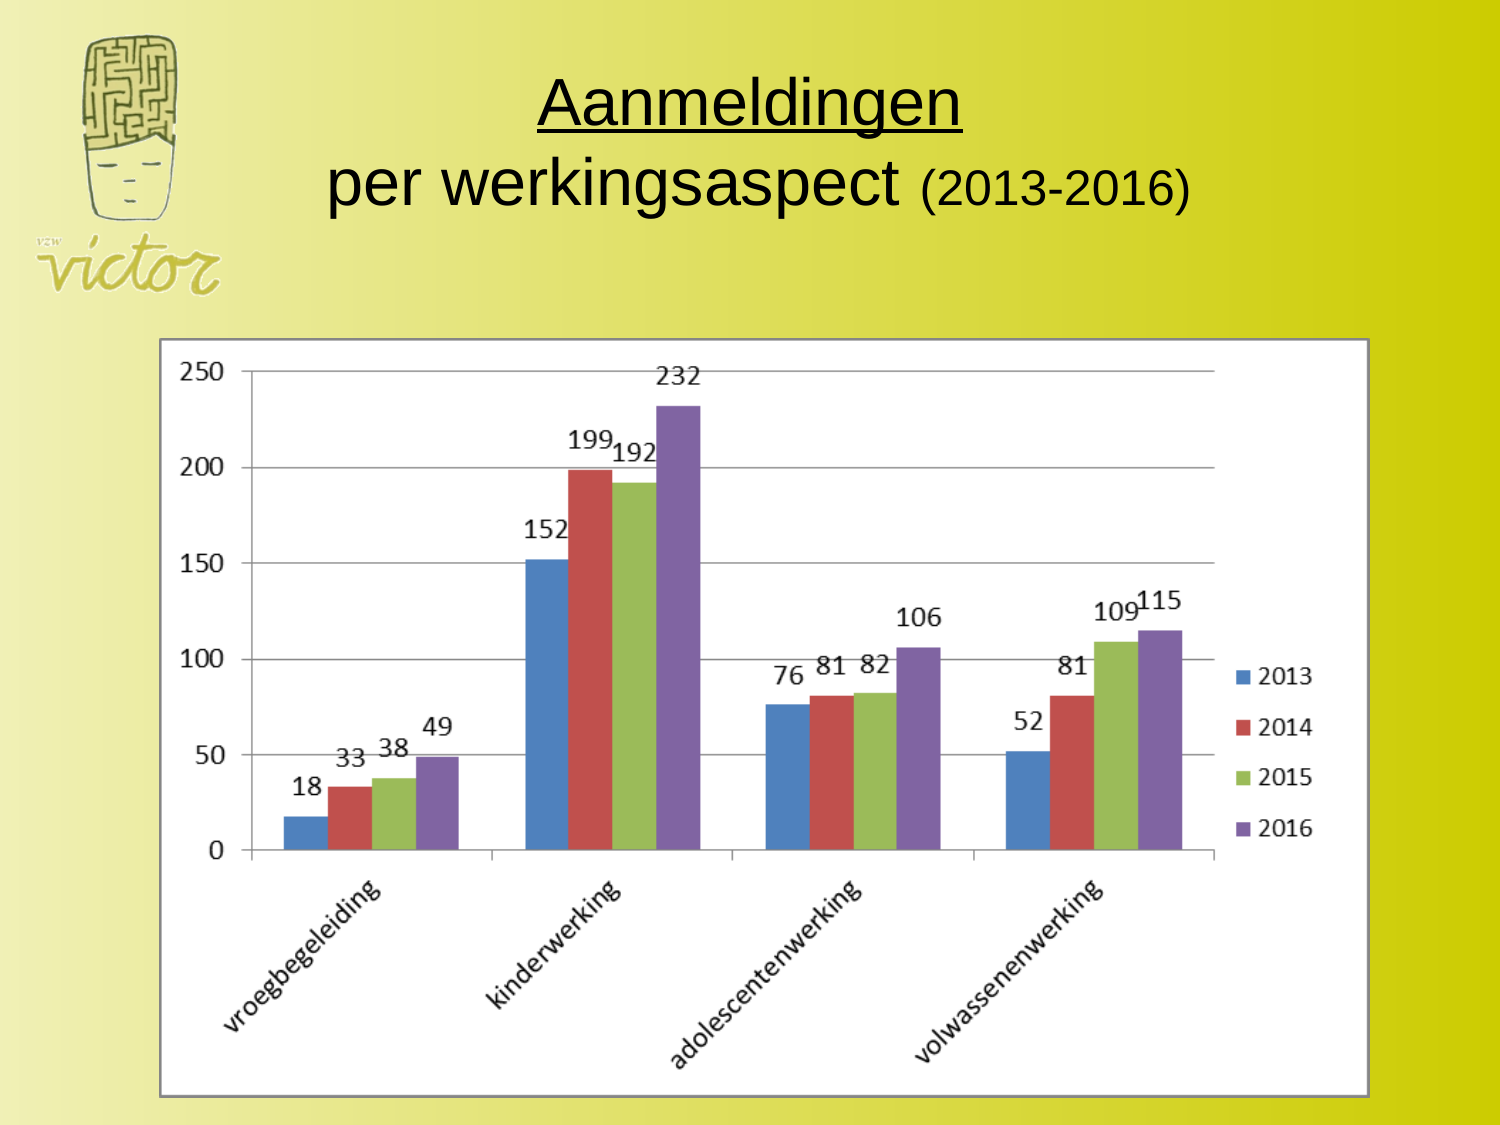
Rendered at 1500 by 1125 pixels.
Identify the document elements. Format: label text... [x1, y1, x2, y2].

picture [159, 337, 1370, 1099]
picture [29, 30, 234, 303]
title Aanmeldingen per werkingsaspect (2013-2016) [74, 44, 1426, 233]
